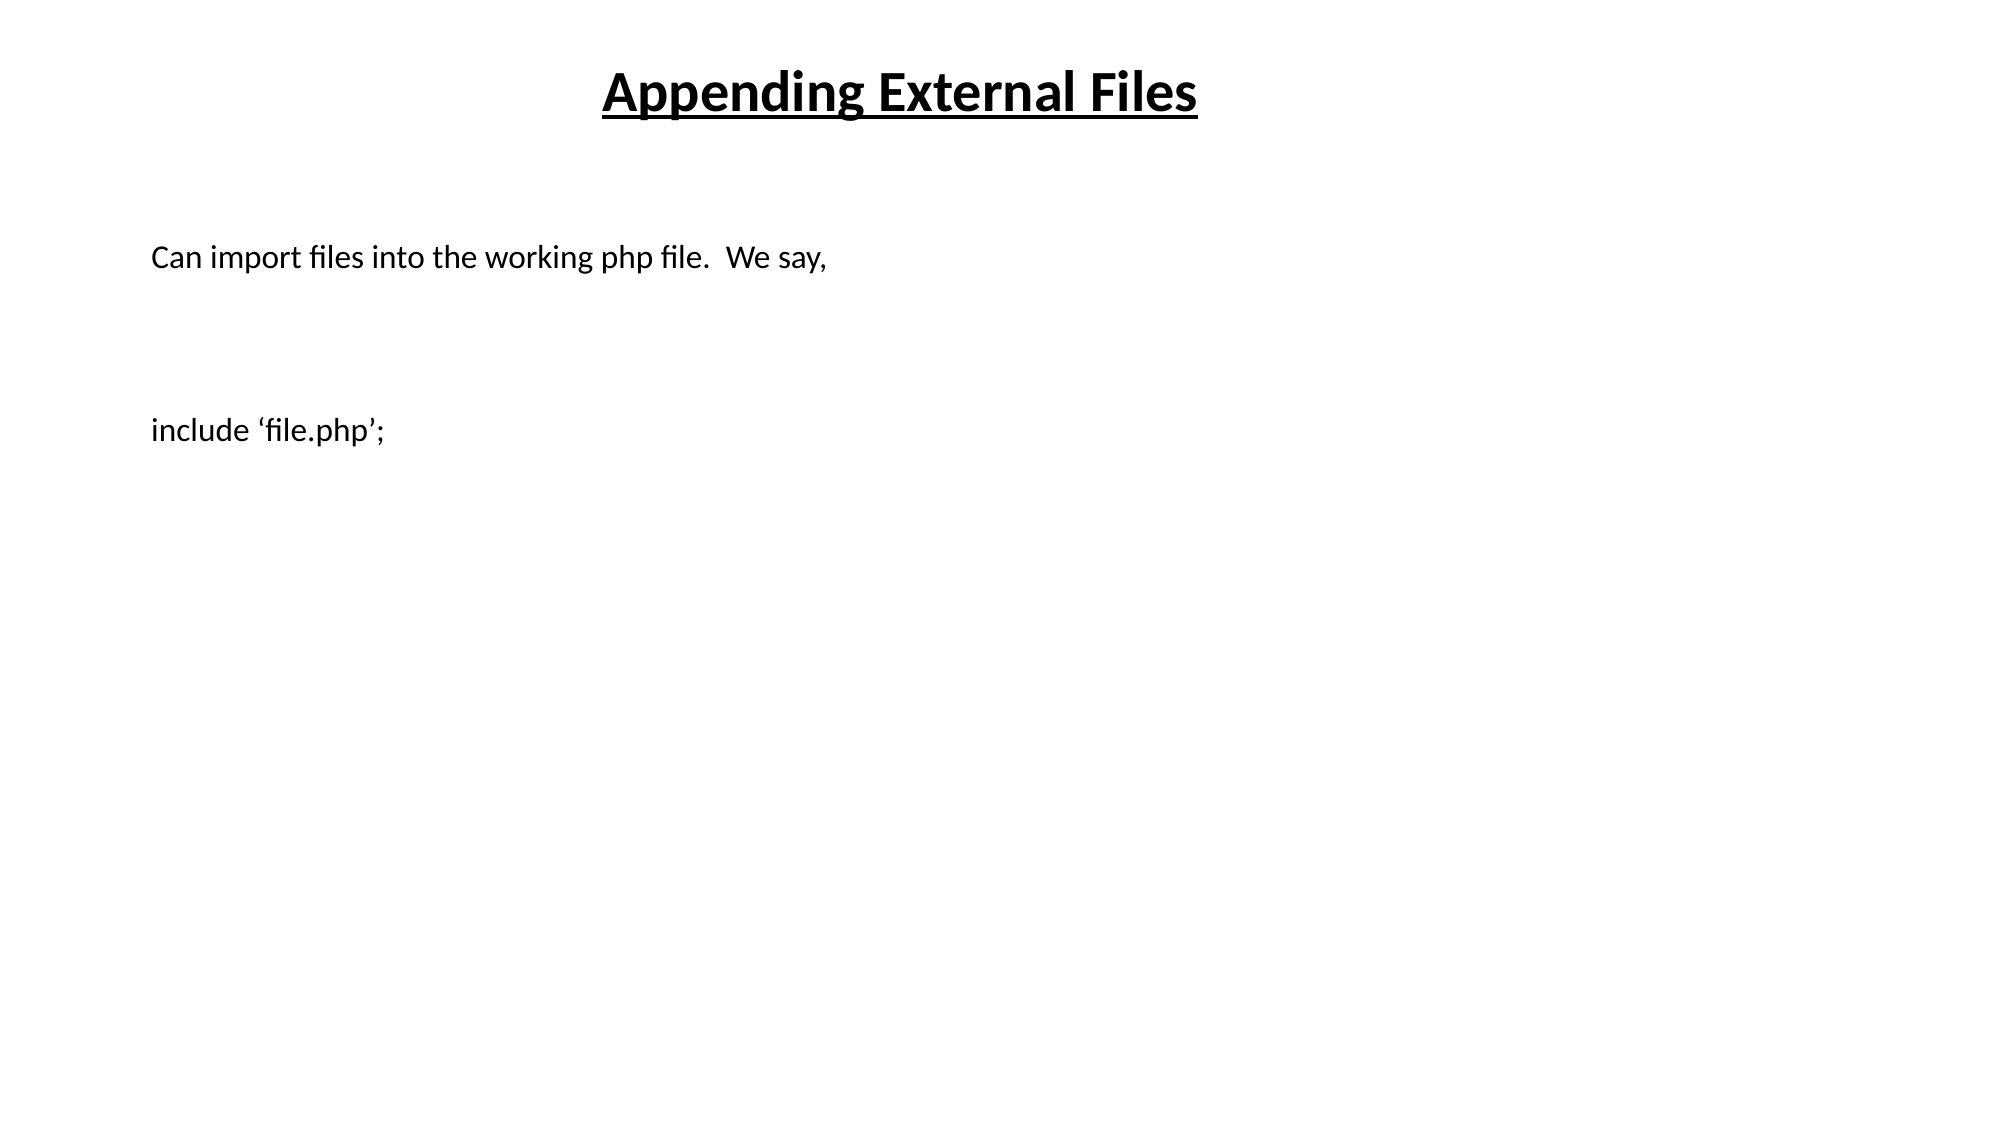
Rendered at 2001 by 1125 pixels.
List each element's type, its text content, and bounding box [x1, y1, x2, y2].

text_box Appending External Files [587, 45, 1412, 131]
text_box include ‘file.php’; [136, 400, 559, 456]
text_box Can import files into the working php file. We say, [136, 227, 978, 282]
